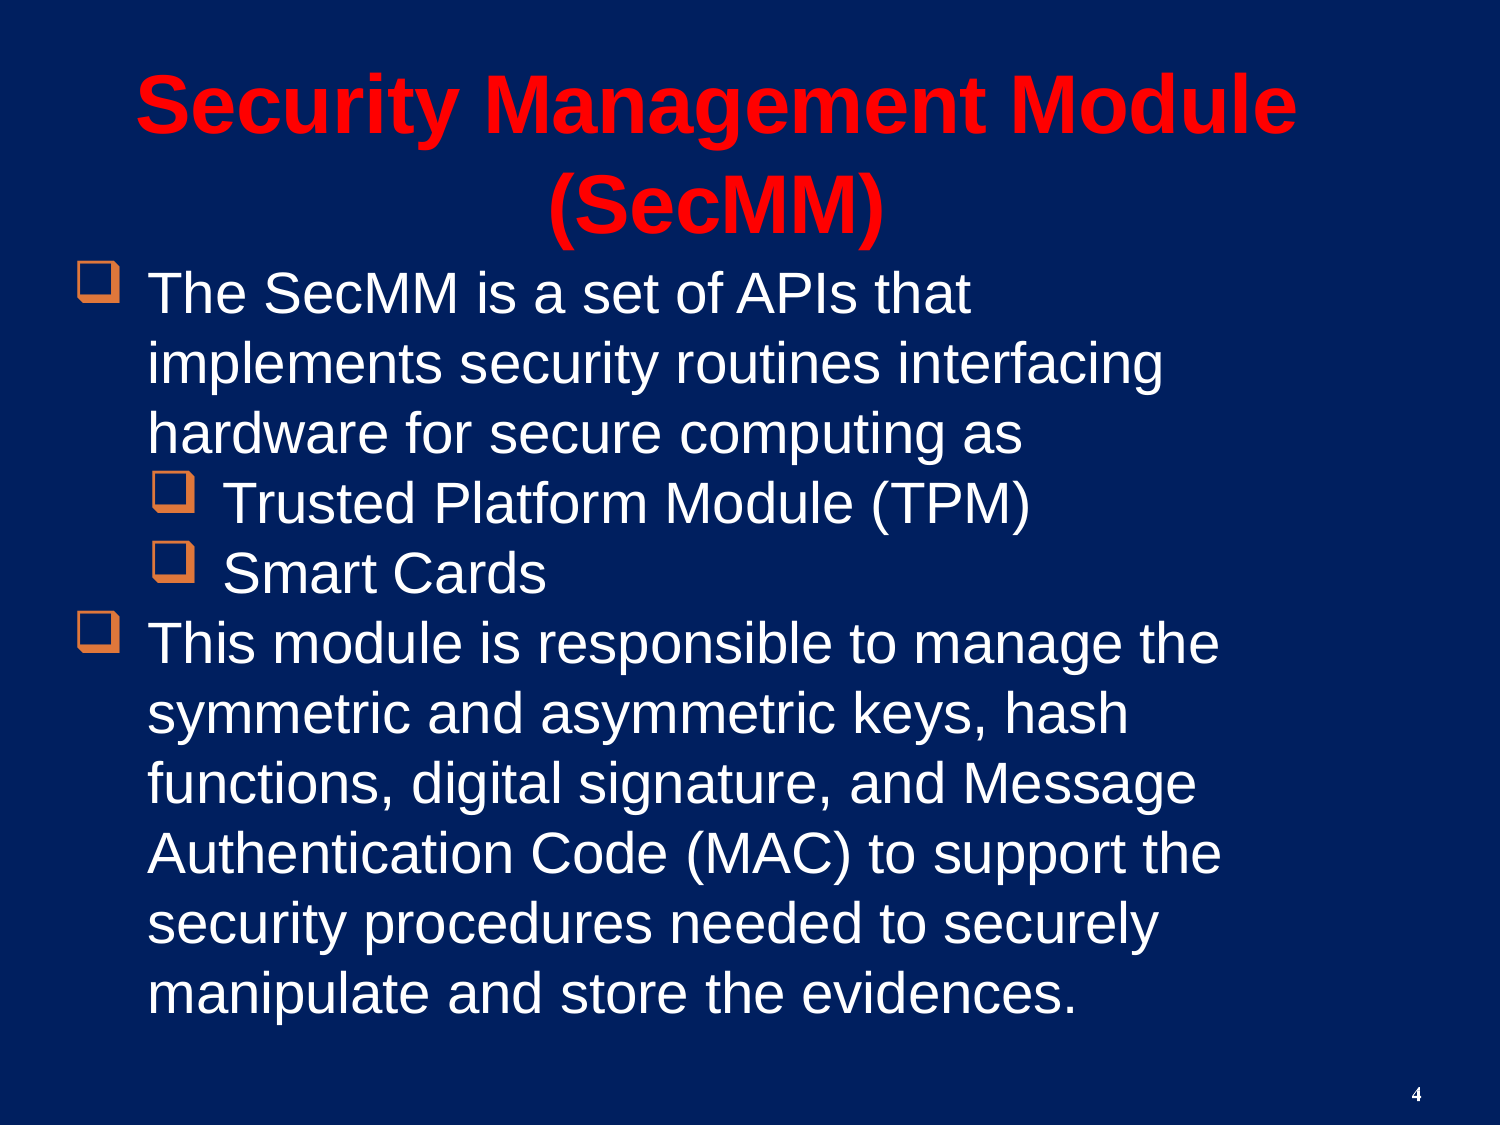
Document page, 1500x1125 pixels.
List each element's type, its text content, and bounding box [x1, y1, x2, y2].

text_box The SecMM is a set of APIs that implements security routines interfacing hardware for secure computing as Trusted Platform Module (TPM) Smart Cards This module is responsible to manage the symmetric and asymmetric keys, hash functions, digital signature, and Message Authentication Code (MAC) to support the security procedures needed to securely manipulate and store the evidences. [70, 255, 1421, 1025]
text_box [1412, 1087, 1422, 1102]
text_box Security Management Module (SecMM) [69, 50, 1362, 351]
